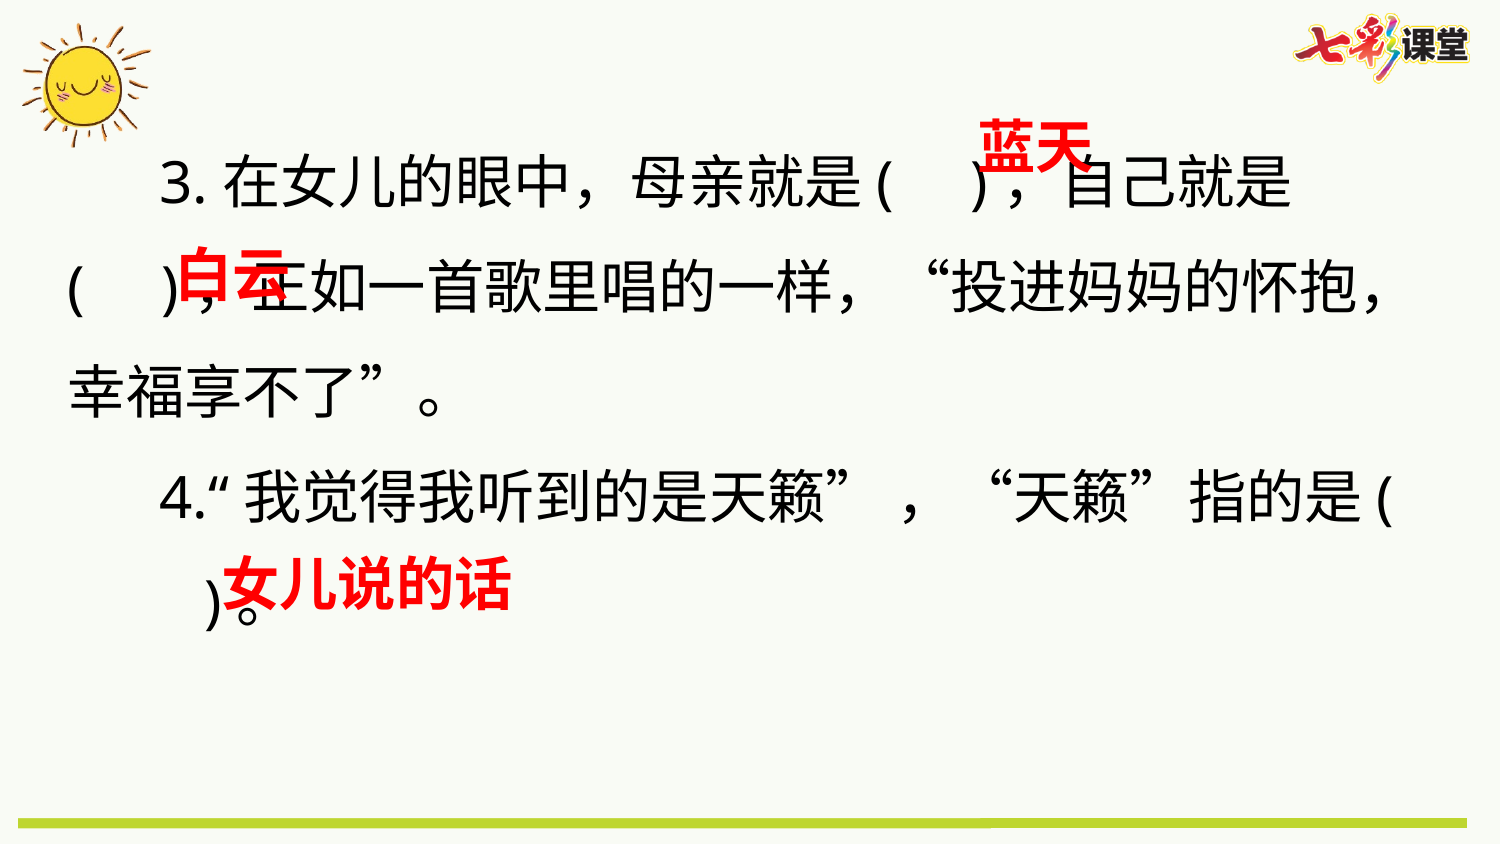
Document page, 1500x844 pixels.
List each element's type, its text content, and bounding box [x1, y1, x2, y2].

text_box 蓝天 [962, 102, 1127, 188]
text_box 3.在女儿的眼中，母亲就是( )，自己就是( )，正如一首歌里唱的一样，“投进妈妈的怀抱，幸福享不了”。 4.“我觉得我听到的是天籁” ，“天籁”指的是( )。 [53, 102, 1436, 712]
text_box 白云 [159, 230, 358, 316]
picture [1291, 9, 1472, 87]
picture [18, 771, 1467, 844]
text_box 女儿说的话 [206, 540, 575, 625]
picture [0, 0, 173, 172]
